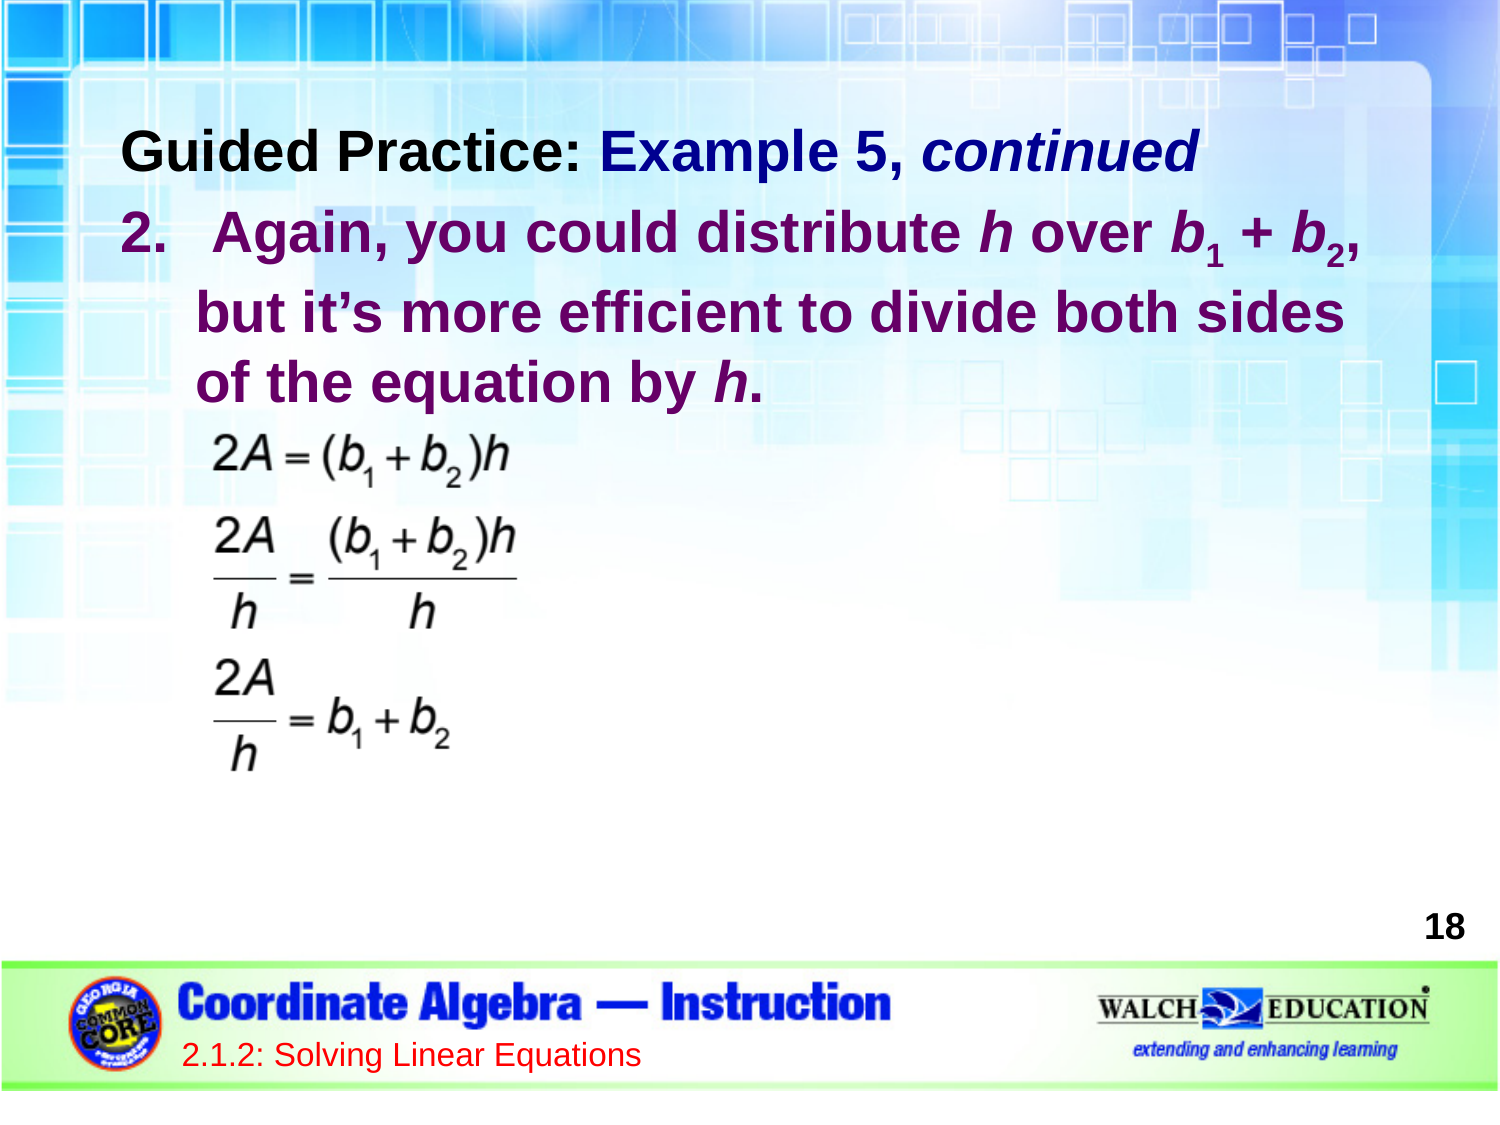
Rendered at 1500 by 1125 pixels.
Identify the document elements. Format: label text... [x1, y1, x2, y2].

picture [1, 0, 1500, 1091]
slide_number 18 [1361, 901, 1481, 949]
subtitle Guided Practice: Example 5, continued Again, you could distribute h over b1 + b2, but it’s more efficient to divide both sides of the equation by h. [105, 105, 1394, 925]
list 2.1.2: Solving Linear Equations [166, 1025, 1074, 1069]
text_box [209, 420, 521, 773]
